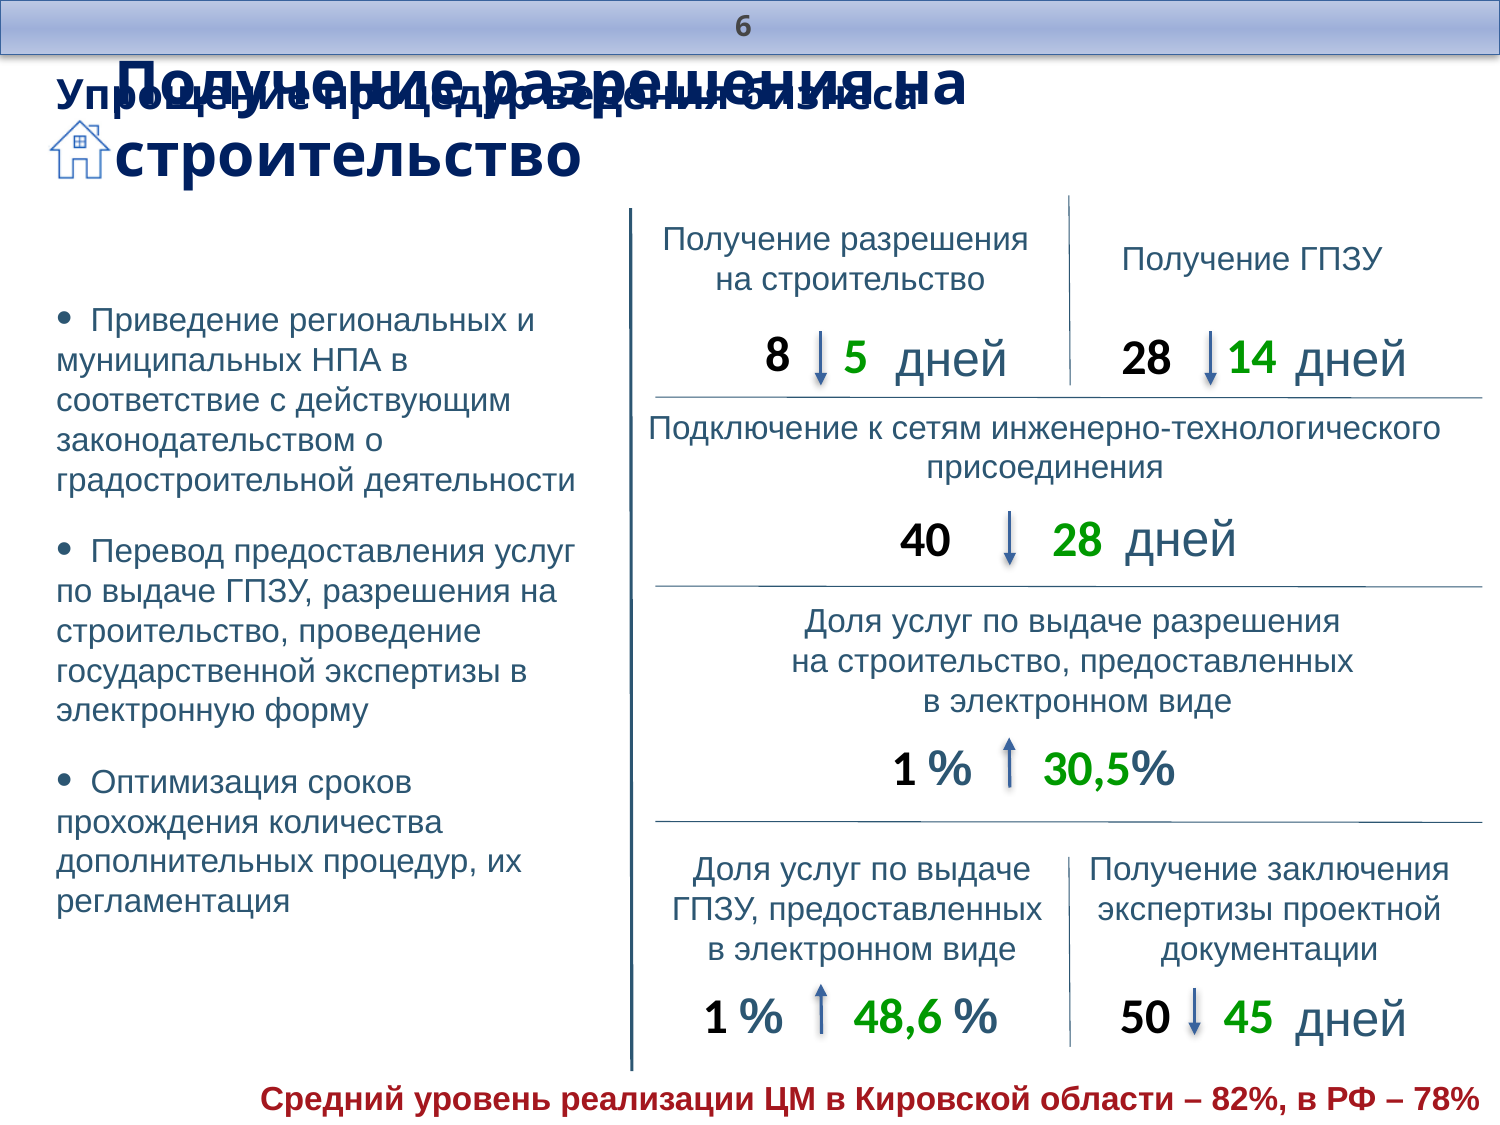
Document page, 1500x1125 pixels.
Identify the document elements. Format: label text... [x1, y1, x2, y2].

text_box 1 % 30,5% [761, 727, 1306, 803]
text_box 1 % 48,6 % [655, 975, 1046, 1051]
text_box Получение разрешения на строительство [607, 195, 1094, 422]
text_box дней [1280, 978, 1423, 1054]
text_box Средний уровень реализации ЦМ в Кировской области – 82%, в РФ – 78% [244, 1069, 1497, 1125]
text_box Получение ГПЗУ [1093, 195, 1437, 373]
text_box Получение разрешения на строительство [119, 137, 1451, 197]
text_box Доля услуг по выдаче разрешения на строительство, предоставленных в электронном виде [772, 600, 1383, 821]
text_box Получение заключения экспертизы проектной документации [1067, 844, 1472, 1069]
text_box дней [880, 319, 1023, 395]
text_box 5 [828, 315, 884, 391]
text_box Приведение региональных и муниципальных НПА в соответствие с действующим законодательством о градостроительной деятельности Перевод предоставления услуг по выдаче ГПЗУ, разрешения на строительство, проведение государственной экспертизы в электронную форму Оптимизация сроков прохождения количества дополнительных процедур, их регламентация [41, 290, 621, 927]
picture [46, 113, 115, 191]
text_box дней [1280, 319, 1423, 373]
text_box 45 [1208, 976, 1290, 1051]
text_box 8 [750, 314, 806, 390]
text_box [0, 0, 1500, 55]
text_box 50 [1104, 975, 1186, 1051]
text_box Подключение к сетям инженерно-технологического присоединения [1093, 372, 1460, 396]
text_box 14 [1211, 315, 1292, 373]
text_box Доля услуг по выдаче ГПЗУ, предоставленных в электронном виде [654, 844, 1069, 1069]
text_box 28 [1106, 317, 1187, 373]
text_box Подключение к сетям инженерно-технологического присоединения [638, 411, 1460, 599]
text_box 40 28 дней [797, 498, 1341, 574]
text_box 6 [720, 0, 774, 43]
title Упрощение процедур ведения бизнеса [41, 66, 1392, 126]
